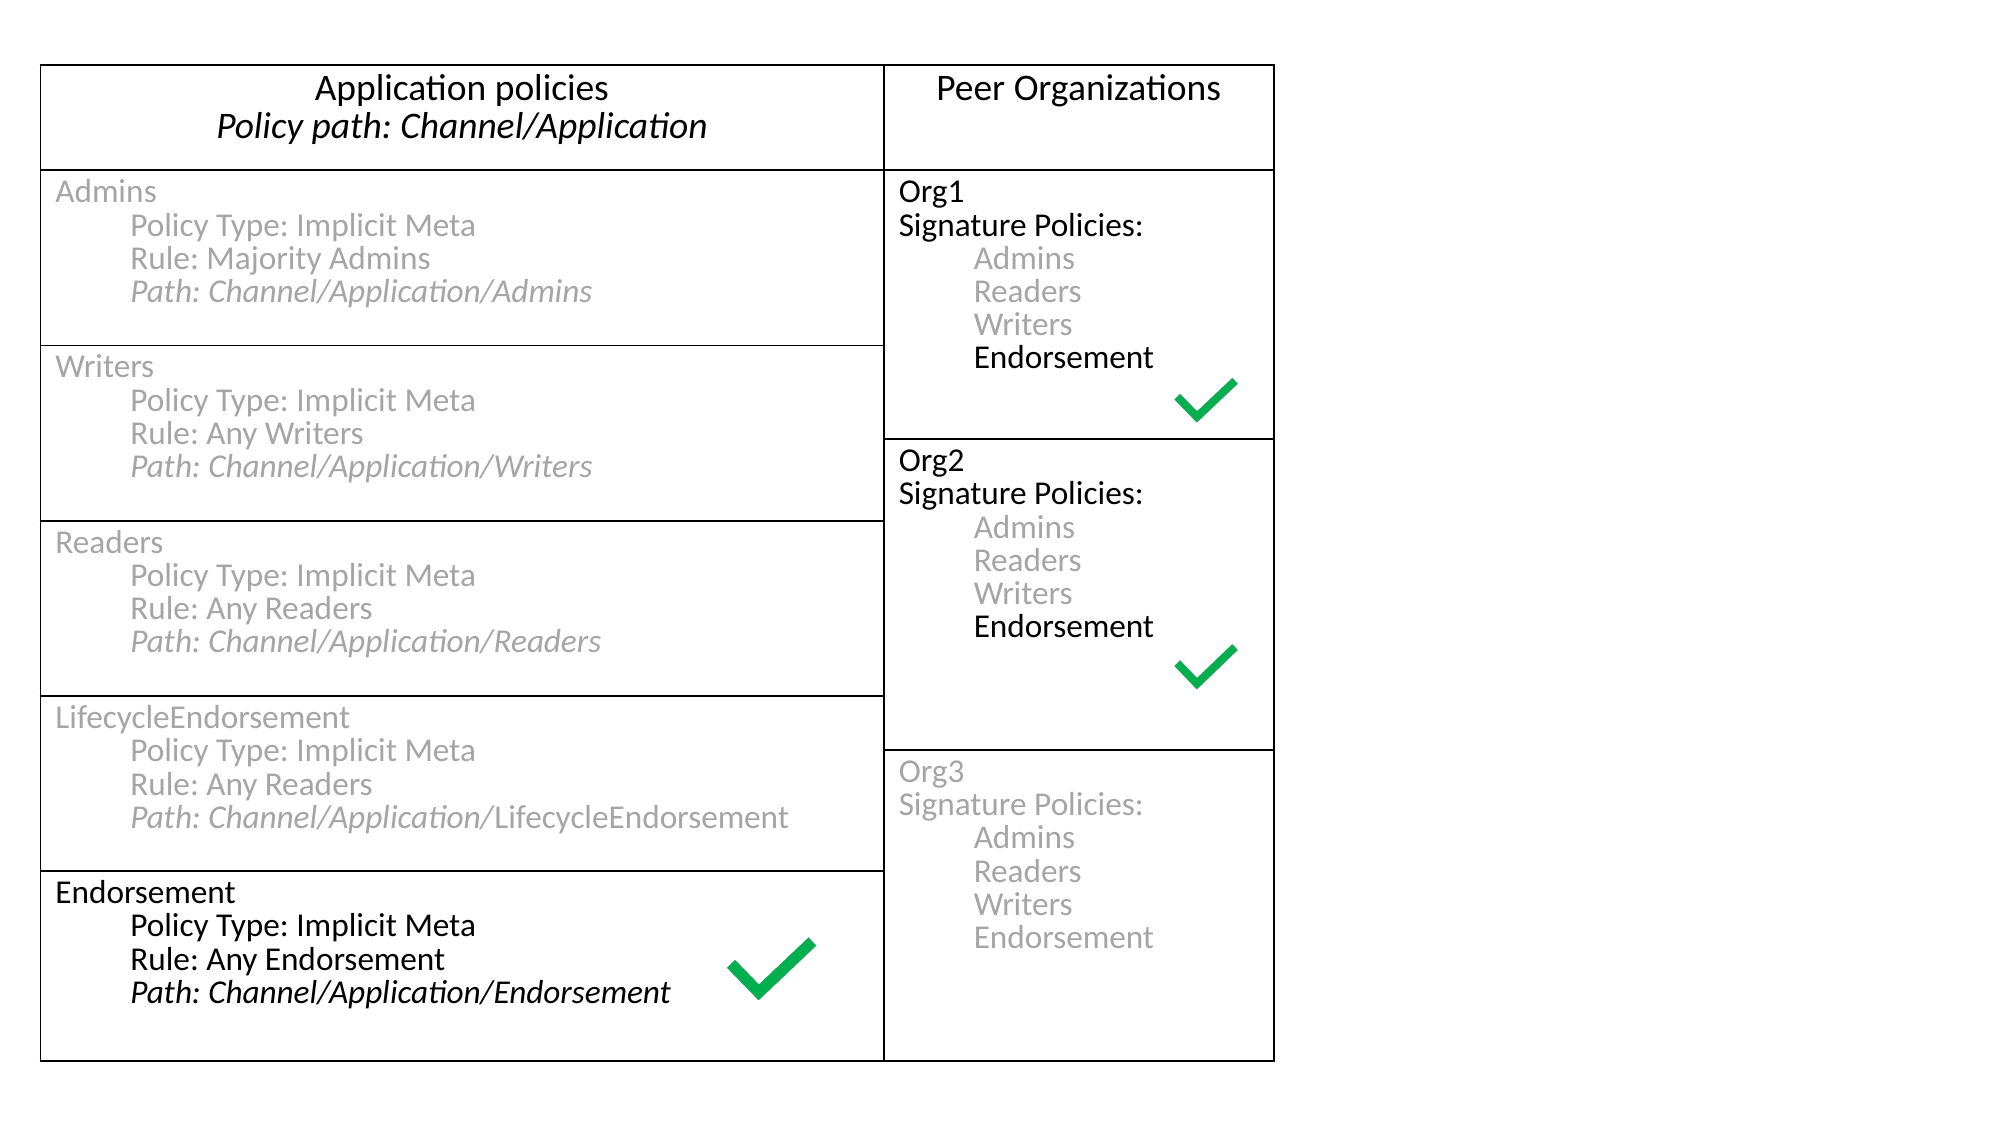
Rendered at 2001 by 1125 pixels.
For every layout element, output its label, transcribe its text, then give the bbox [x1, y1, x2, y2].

picture [1173, 633, 1239, 700]
table_cell LifecycleEndorsement Policy Type: Implicit Meta Rule: Any Readers Path: Channel/Application/LifecycleEndorsement [41, 697, 883, 870]
table_cell Readers Policy Type: Implicit Meta Rule: Any Readers Path: Channel/Application/Readers [41, 522, 883, 695]
picture [1173, 367, 1239, 433]
table_cell Org3 Signature Policies: Admins Readers Writers Endorsement [885, 751, 1273, 1060]
table_cell Org2 Signature Policies: Admins Readers Writers Endorsement [885, 440, 1273, 749]
table_cell Admins Policy Type: Implicit Meta Rule: Majority Admins Path: Channel/Application/Admins [41, 171, 883, 345]
table_header Application policies Policy path: Channel/Application [41, 66, 883, 169]
table_cell Org1 Signature Policies: Admins Readers Writers Endorsement [885, 171, 1273, 438]
picture [725, 922, 818, 1015]
table_header Peer Organizations [885, 66, 1273, 169]
table_cell Writers Policy Type: Implicit Meta Rule: Any Writers Path: Channel/Application/Writers [41, 346, 883, 520]
table_cell Endorsement Policy Type: Implicit Meta Rule: Any Endorsement Path: Channel/Application/Endorsement [41, 872, 883, 1060]
